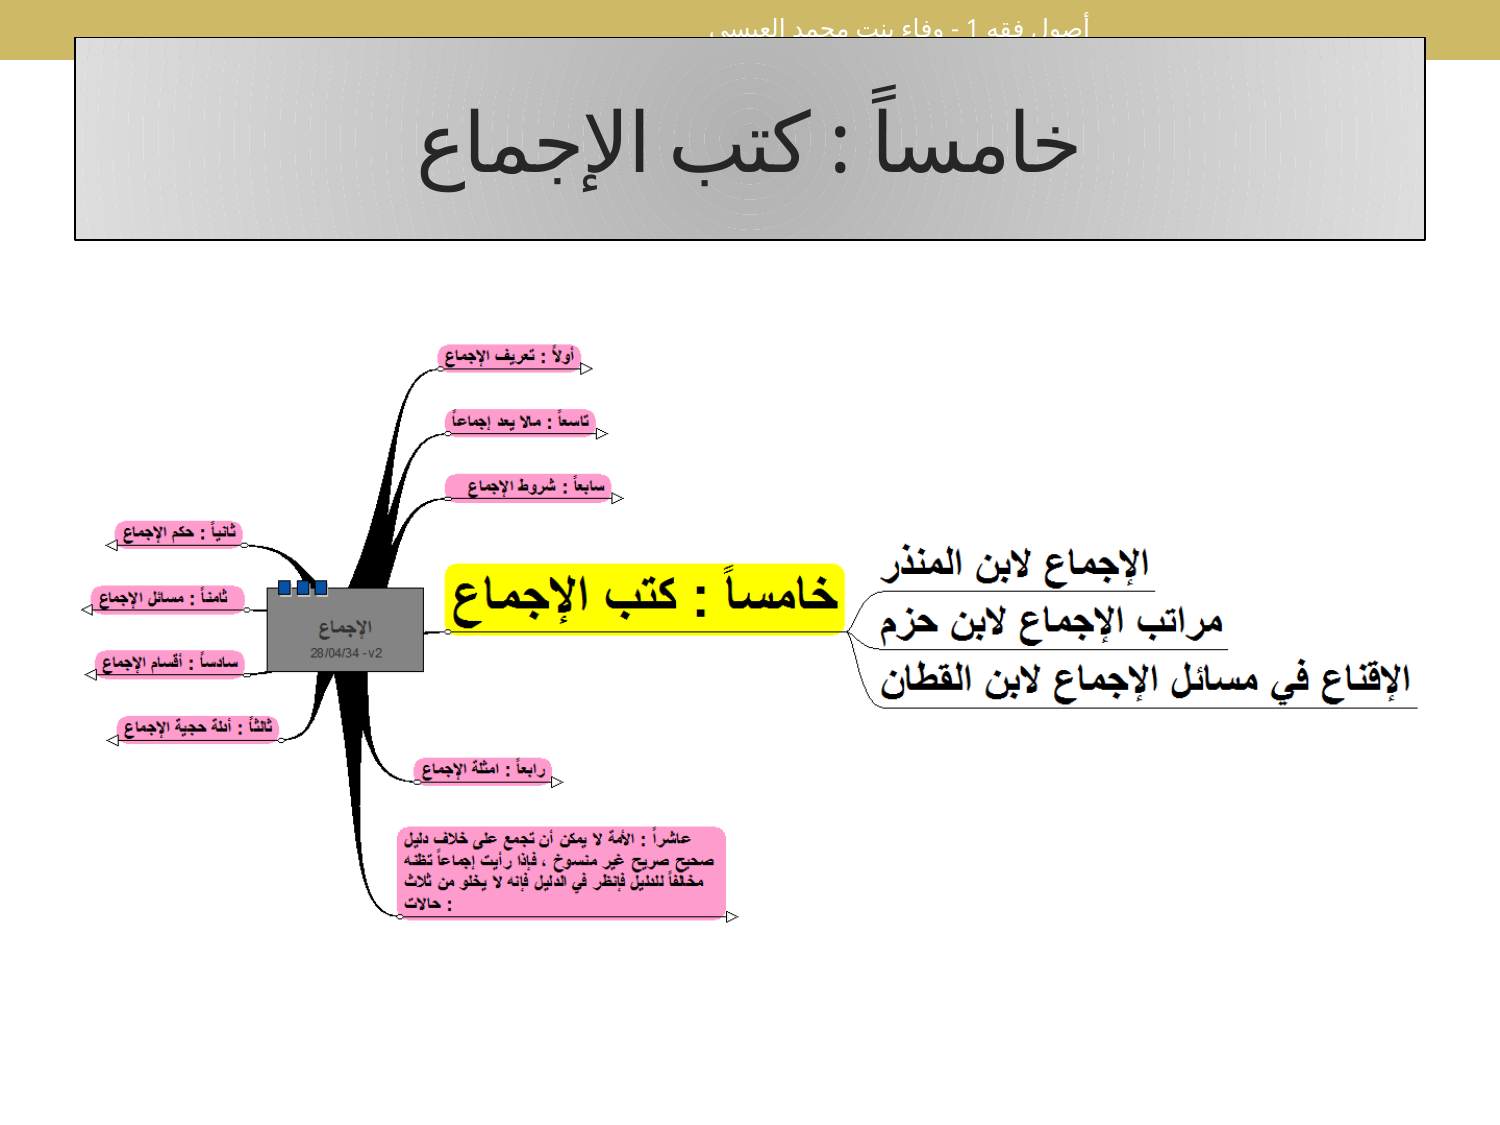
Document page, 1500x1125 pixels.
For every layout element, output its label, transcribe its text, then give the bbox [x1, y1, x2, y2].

footer أصول فقه 1 - وفاء بنت محمد العيسى [562, 3, 1238, 57]
picture [74, 262, 1426, 1005]
title خامساً : كتب الإجماع [74, 37, 1426, 241]
